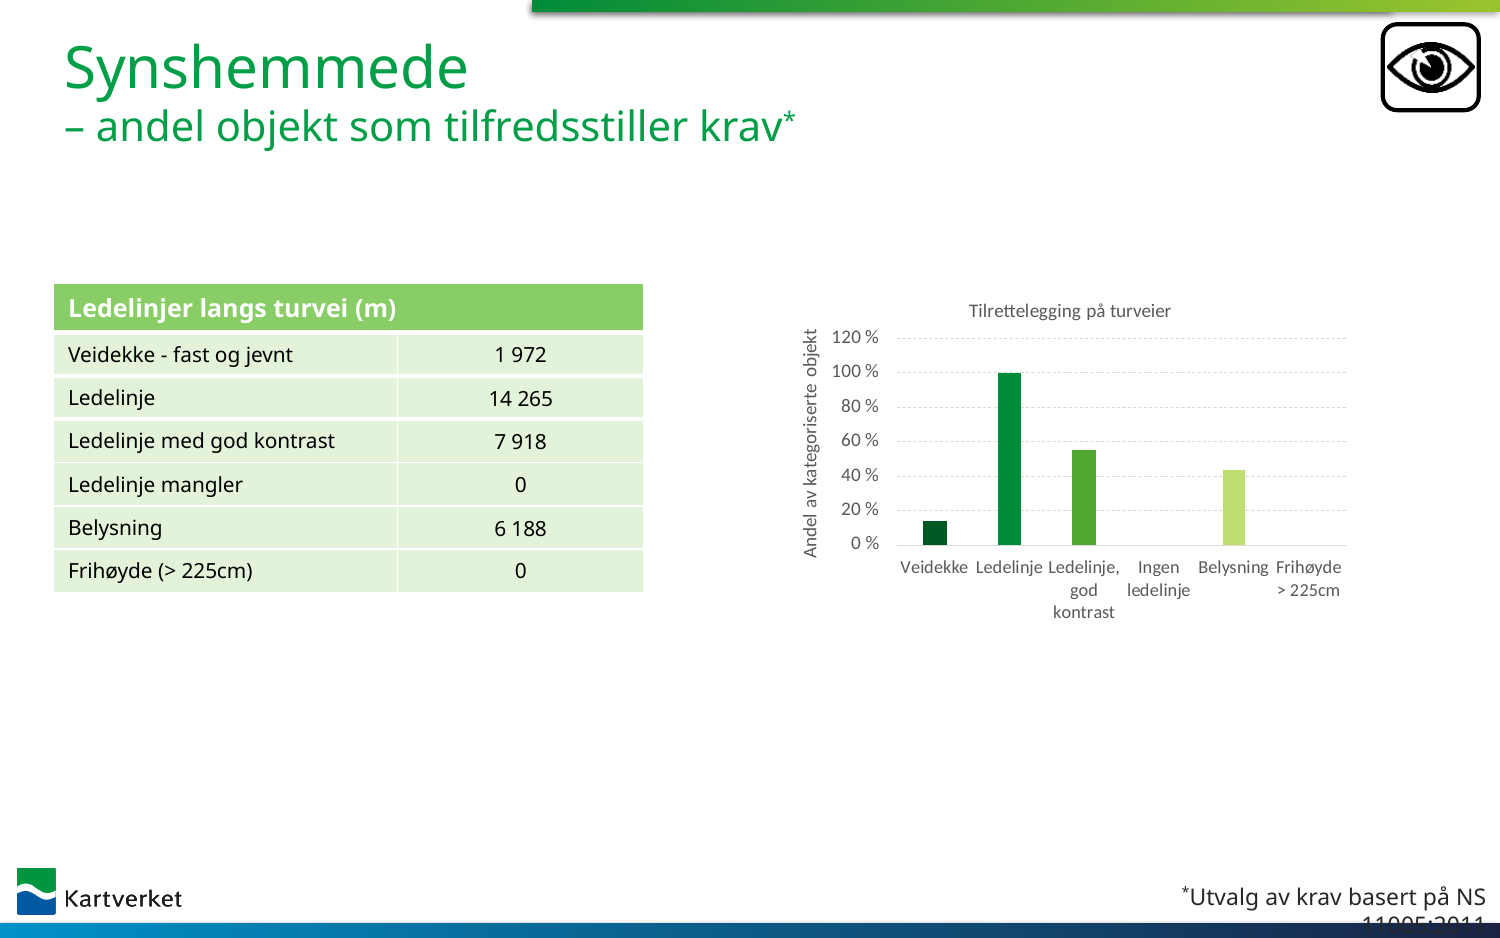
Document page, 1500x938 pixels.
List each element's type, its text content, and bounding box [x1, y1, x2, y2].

table_cell Frihøyde (> 225cm) [54, 550, 397, 592]
picture [791, 291, 1349, 630]
table_header Ledelinjer langs turvei (m) [54, 284, 643, 330]
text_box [1382, 24, 1480, 111]
table_cell 1 972 [398, 335, 643, 374]
table_cell 7 918 [398, 421, 643, 462]
table_cell 0 [398, 550, 643, 592]
table_cell Veidekke - fast og jevnt [54, 335, 397, 374]
table_cell 0 [398, 463, 643, 505]
table_cell Ledelinje [54, 378, 397, 417]
table_cell 6 188 [398, 507, 643, 548]
text_box Synshemmede – andel objekt som tilfredsstiller krav* [49, 24, 1431, 158]
table_cell 14 265 [398, 378, 643, 417]
text_box *Utvalg av krav basert på NS 11005:2011 [1068, 873, 1500, 938]
table_cell Ledelinje mangler [54, 463, 397, 505]
table_cell Belysning [54, 507, 397, 548]
table_cell Ledelinje med god kontrast [54, 421, 397, 462]
